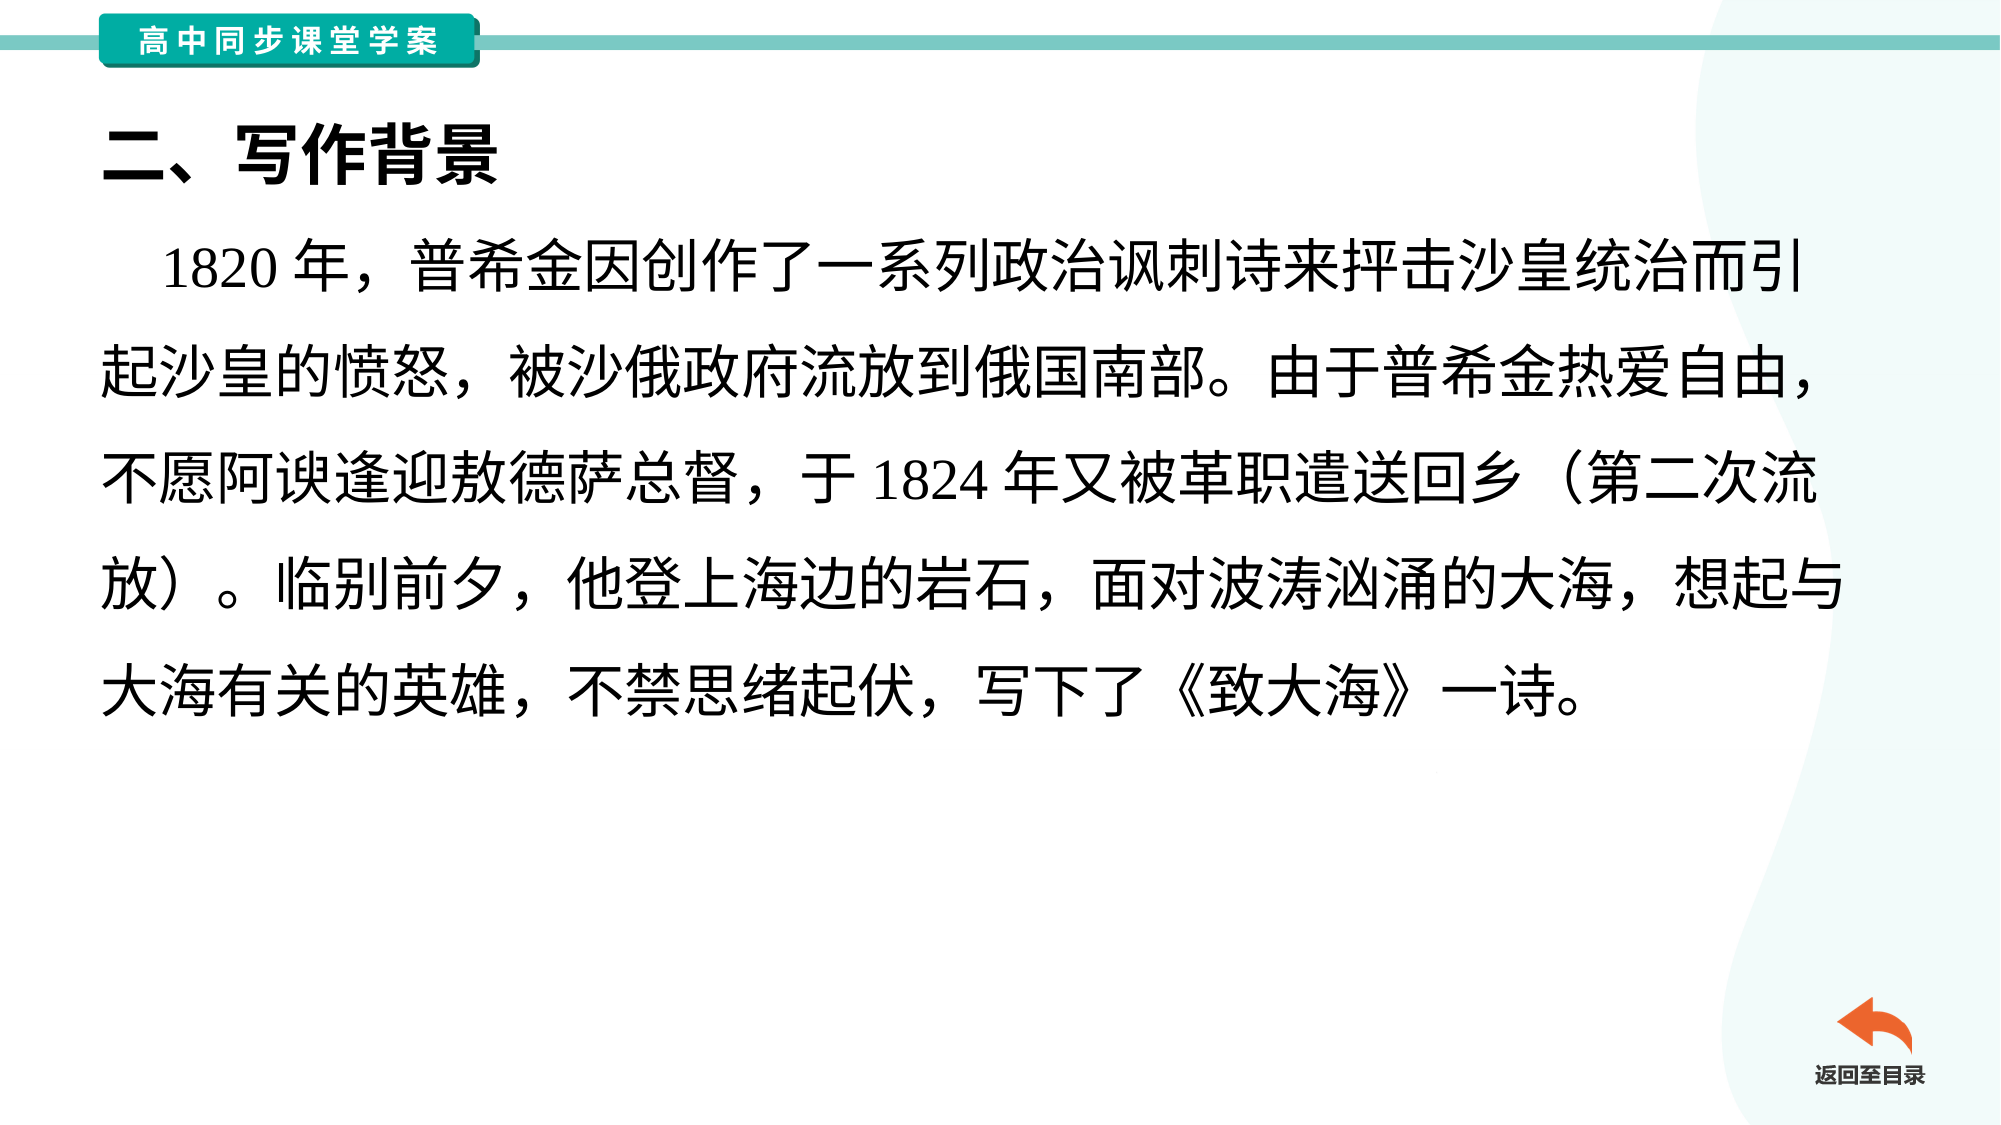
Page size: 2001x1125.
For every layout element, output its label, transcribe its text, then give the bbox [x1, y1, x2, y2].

text_box 二、写作背景 [100, 76, 1899, 192]
text_box 1820年，普希金因创作了一系列政治讽刺诗来抨击沙皇统治而引 起沙皇的愤怒，被沙俄政府流放到俄国南部。由于普希金热爱自由， 不愿阿谀逢迎敖德萨总督，于1824年又被革职遣送回乡（第二次流 放）。临别前夕，他登上海边的岩石，面对波涛汹涌的大海，想起与 大海有关的英雄，不禁思绪起伏，写下了《致大海》一诗。 [100, 192, 1899, 724]
picture [0, 0, 2000, 1125]
